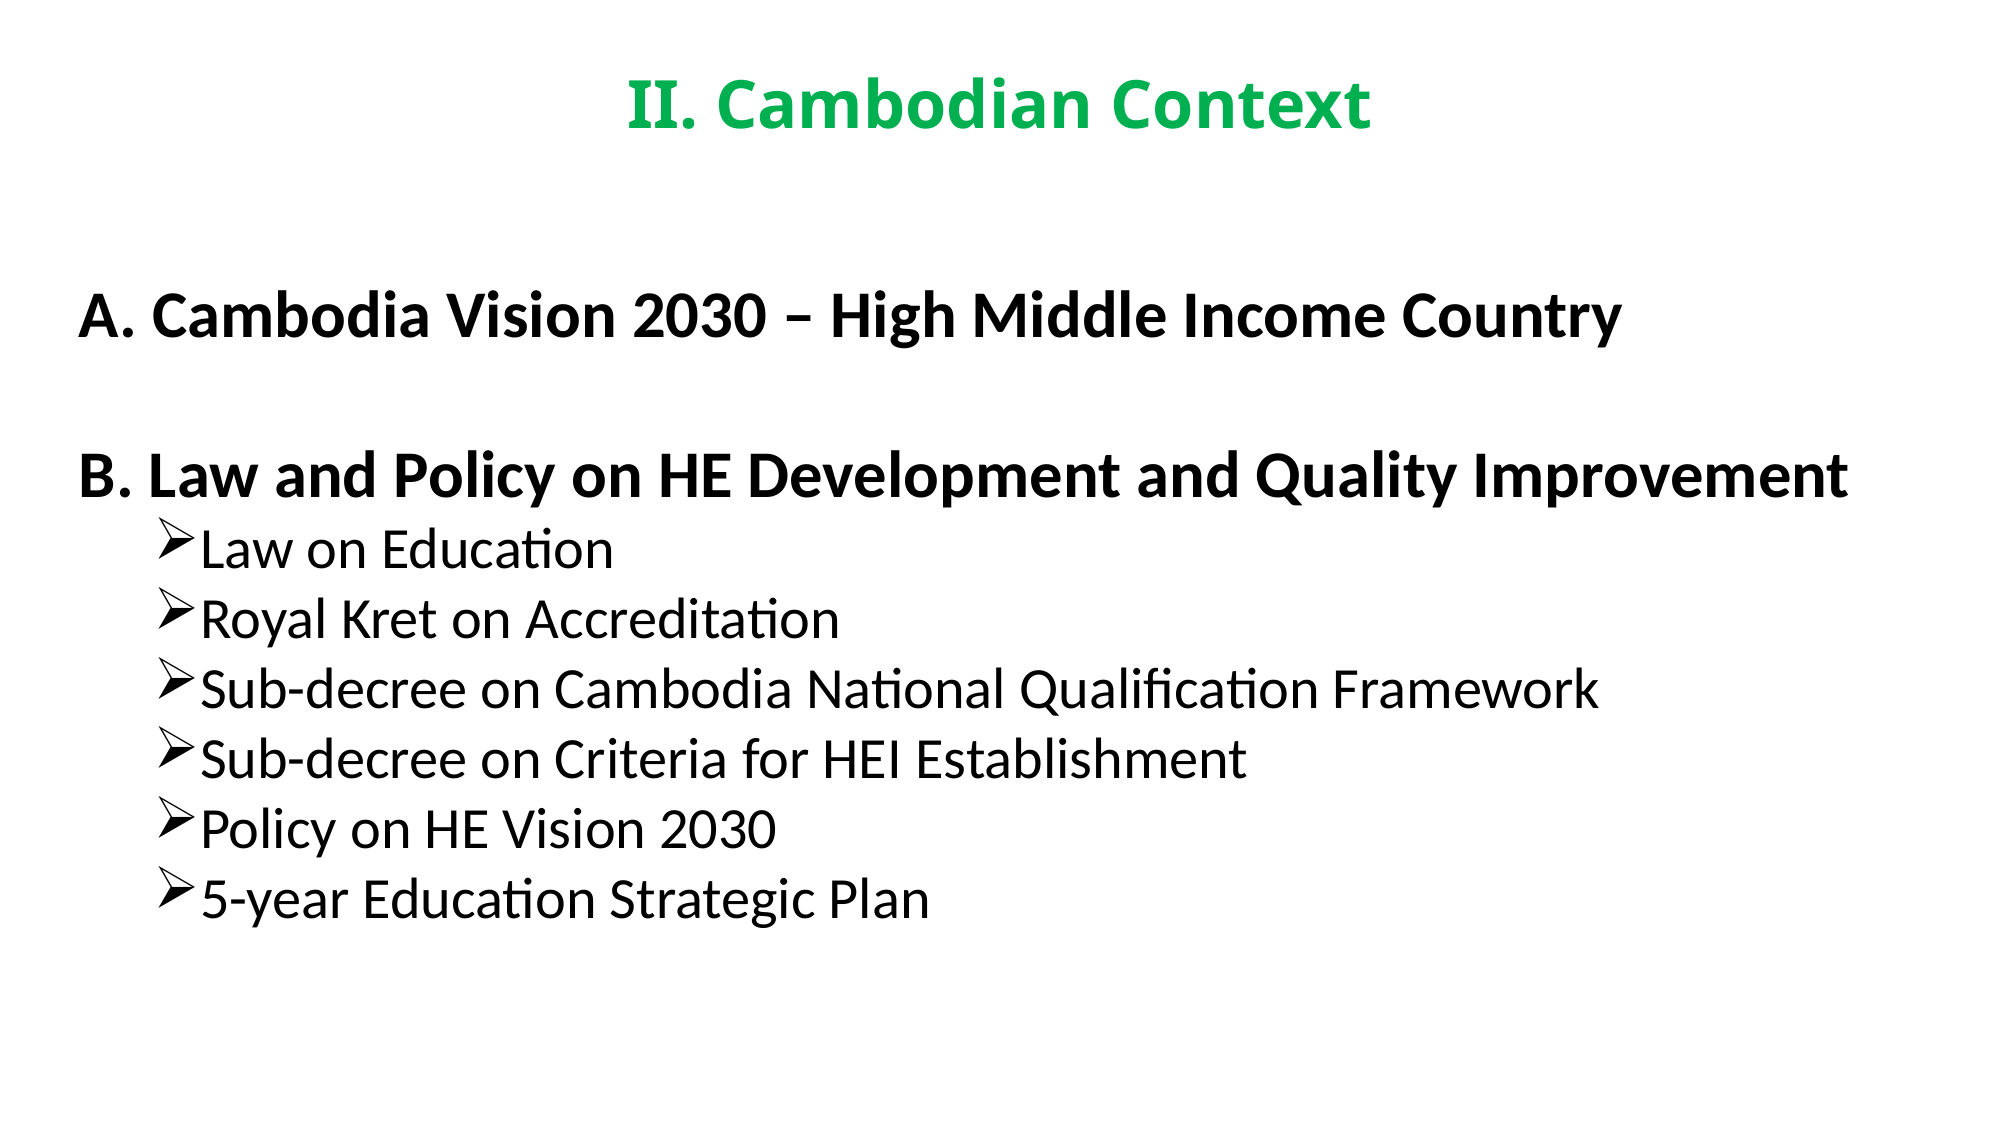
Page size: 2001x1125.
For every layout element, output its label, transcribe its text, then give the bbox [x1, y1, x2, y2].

title II. Cambodian Context [137, 47, 1863, 157]
list A. Cambodia Vision 2030 – High Middle Income Country B. Law and Policy on HE Development and Quality Improvement Law on Education Royal Kret on Accreditation Sub-decree on Cambodia National Qualification Framework Sub-decree on Criteria for HEI Establishment Policy on HE Vision 2030 5-year Education Strategic Plan [63, 262, 1937, 1044]
